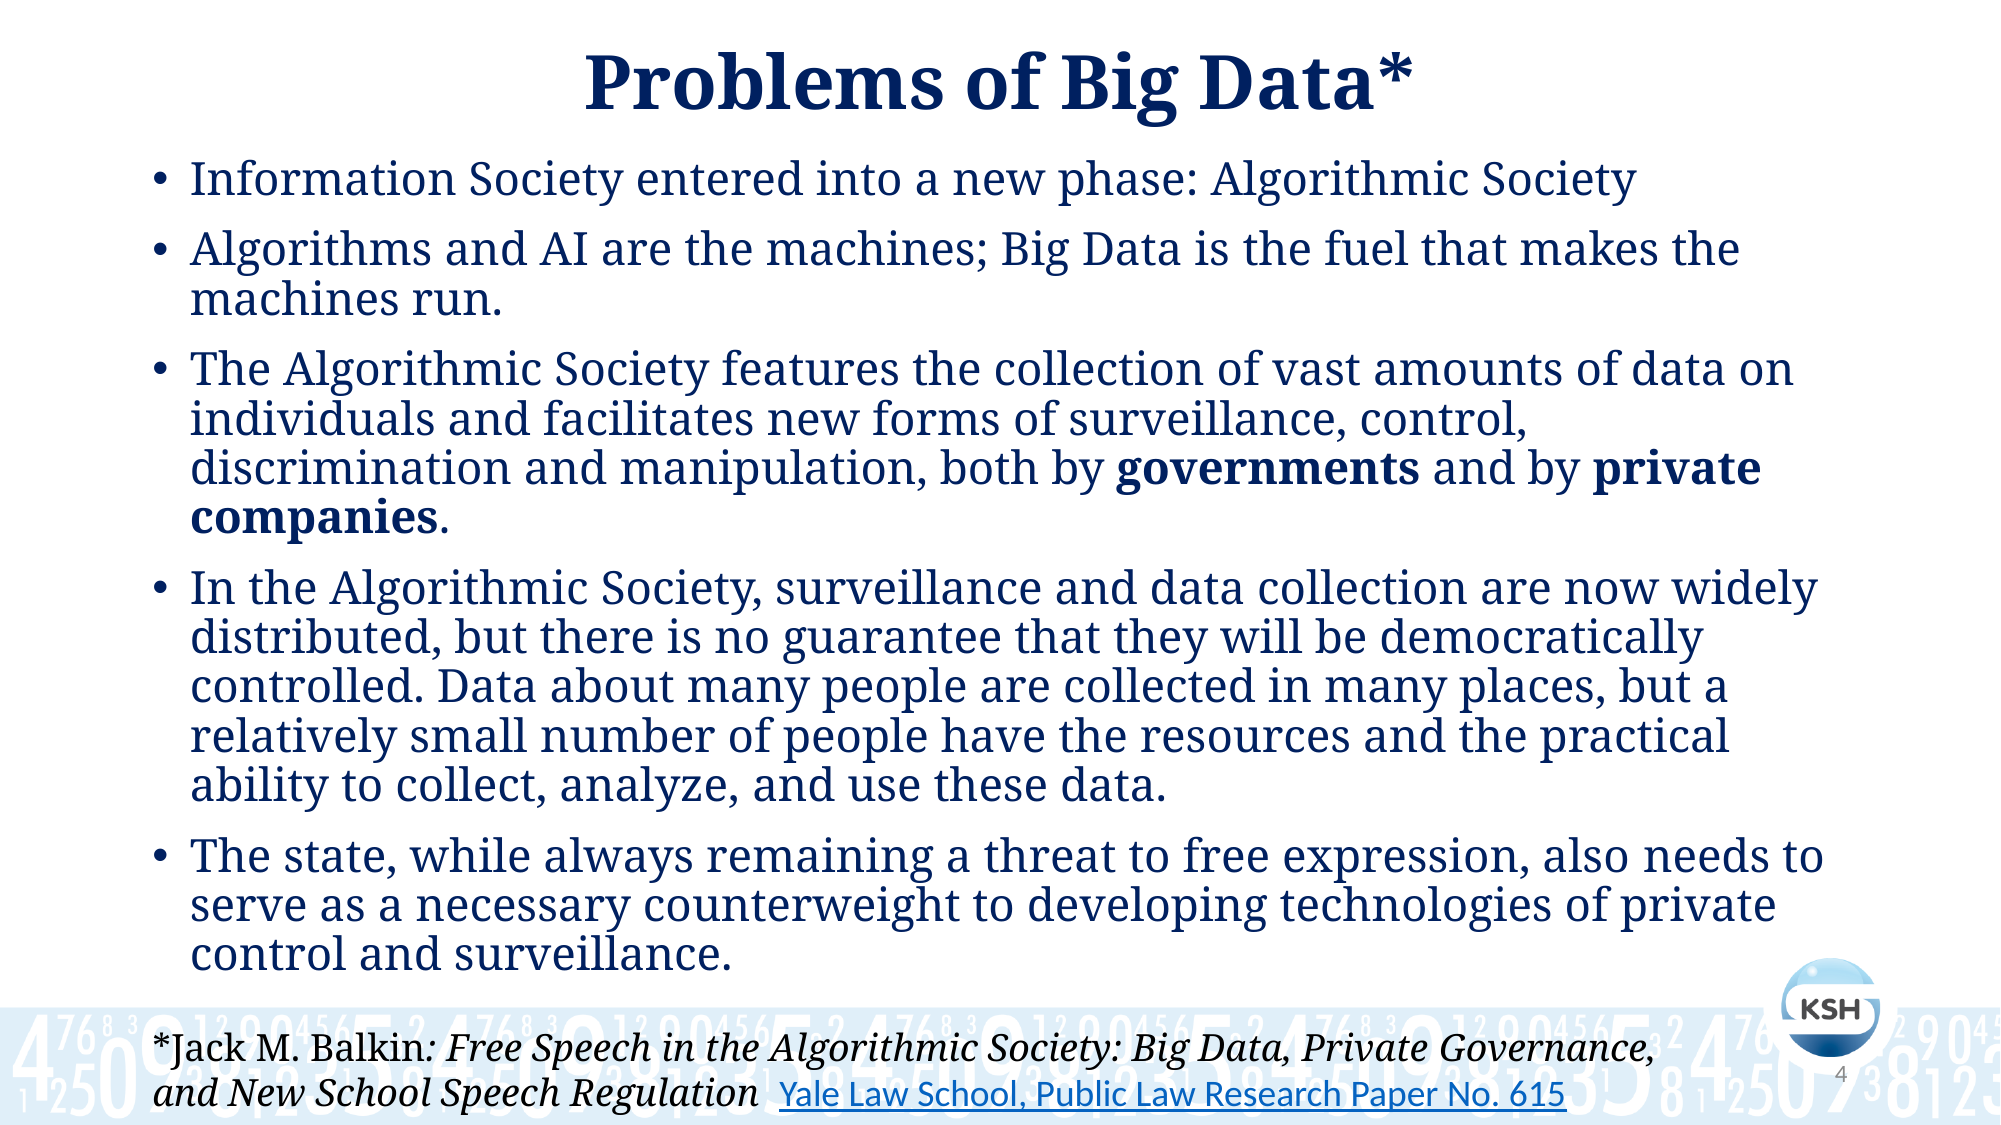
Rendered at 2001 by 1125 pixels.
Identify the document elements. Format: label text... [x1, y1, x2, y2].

slide_number 4 [1726, 1042, 1863, 1103]
picture [0, 0, 2001, 1125]
list Information Society entered into a new phase: Algorithmic Society Algorithms and AI are the machines; Big Data is the fuel that makes the machines run. The Algorithmic Society features the collection of vast amounts of data on individuals and facilitates new forms of surveillance, control, discrimination and manipulation, both by governments and by private companies. In the Algorithmic Society, surveillance and data collection are now widely distributed, but there is no guarantee that they will be democratically controlled. Data about many people are collected in many places, but a relatively small number of people have the resources and the practical ability to collect, analyze, and use these data. The state, while always remaining a threat to free expression, also needs to serve as a necessary counterweight to developing technologies of private control and surveillance. [137, 148, 1863, 1002]
text_box *Jack M. Balkin: Free Speech in the Algorithmic Society: Big Data, Private Governance, and New School Speech Regulation Yale Law School, Public Law Research Paper No. 615 [137, 1016, 1726, 1122]
title Problems of Big Data* [137, 37, 1863, 134]
